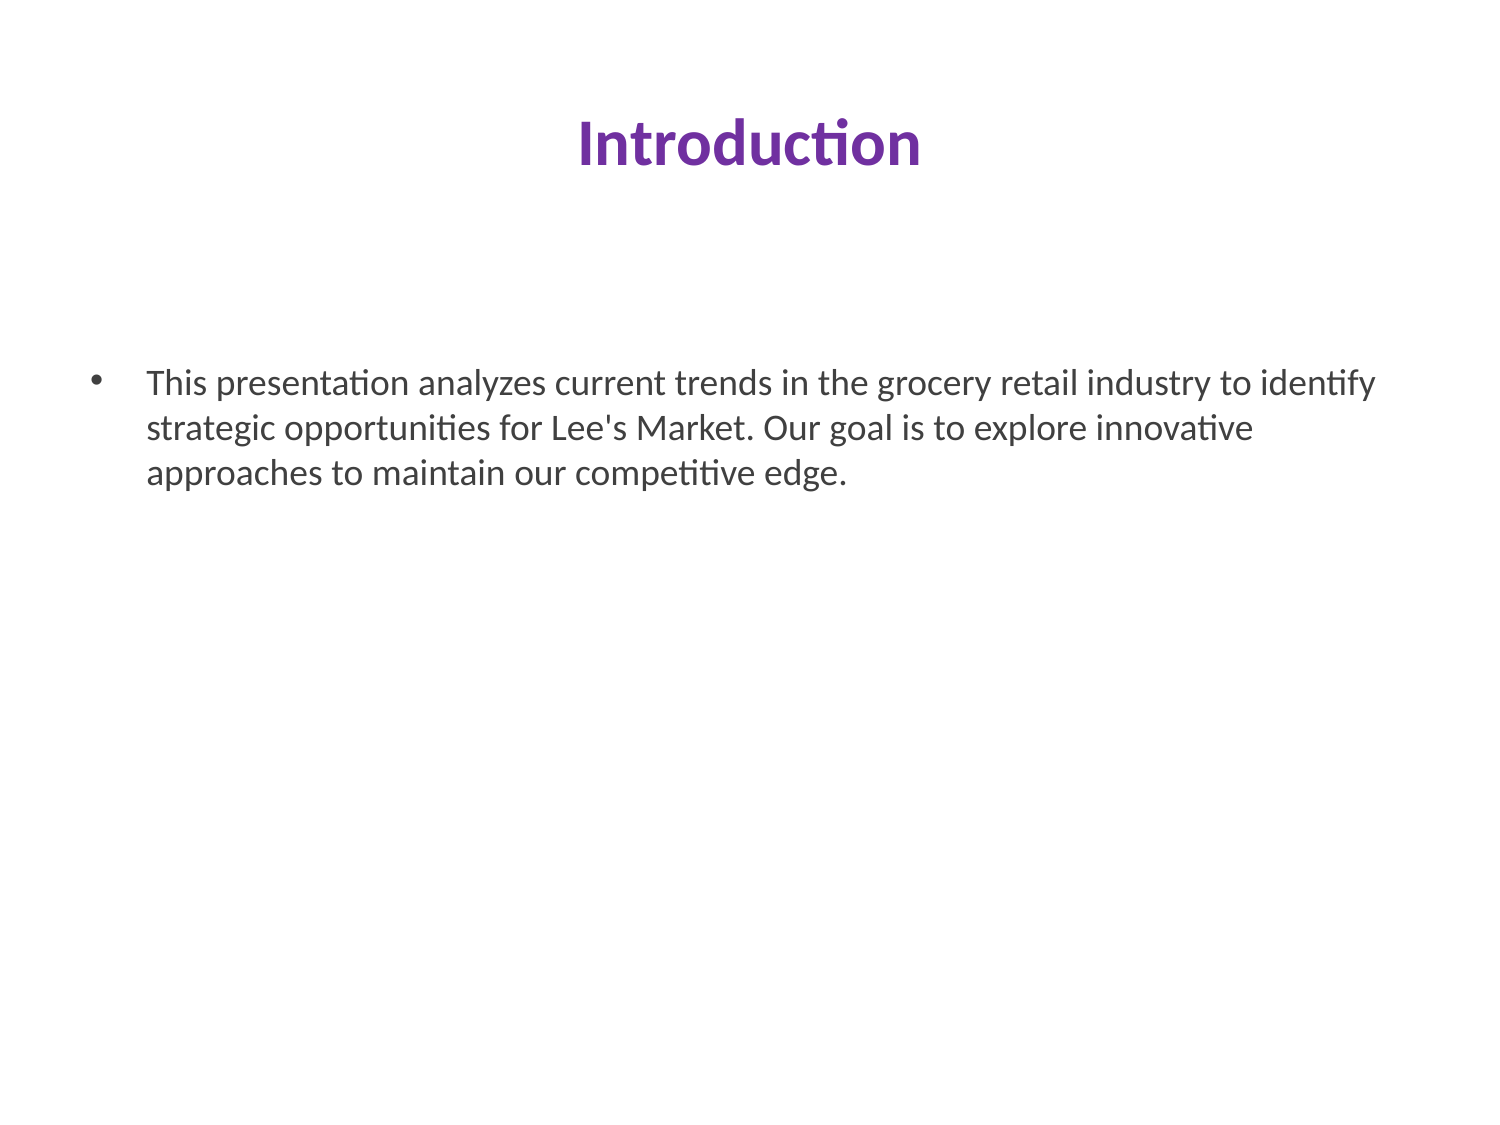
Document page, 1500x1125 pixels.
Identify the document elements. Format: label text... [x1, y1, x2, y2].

title Introduction [75, 45, 1425, 233]
list This presentation analyzes current trends in the grocery retail industry to identify strategic opportunities for Lee's Market. Our goal is to explore innovative approaches to maintain our competitive edge. [75, 262, 1425, 1005]
